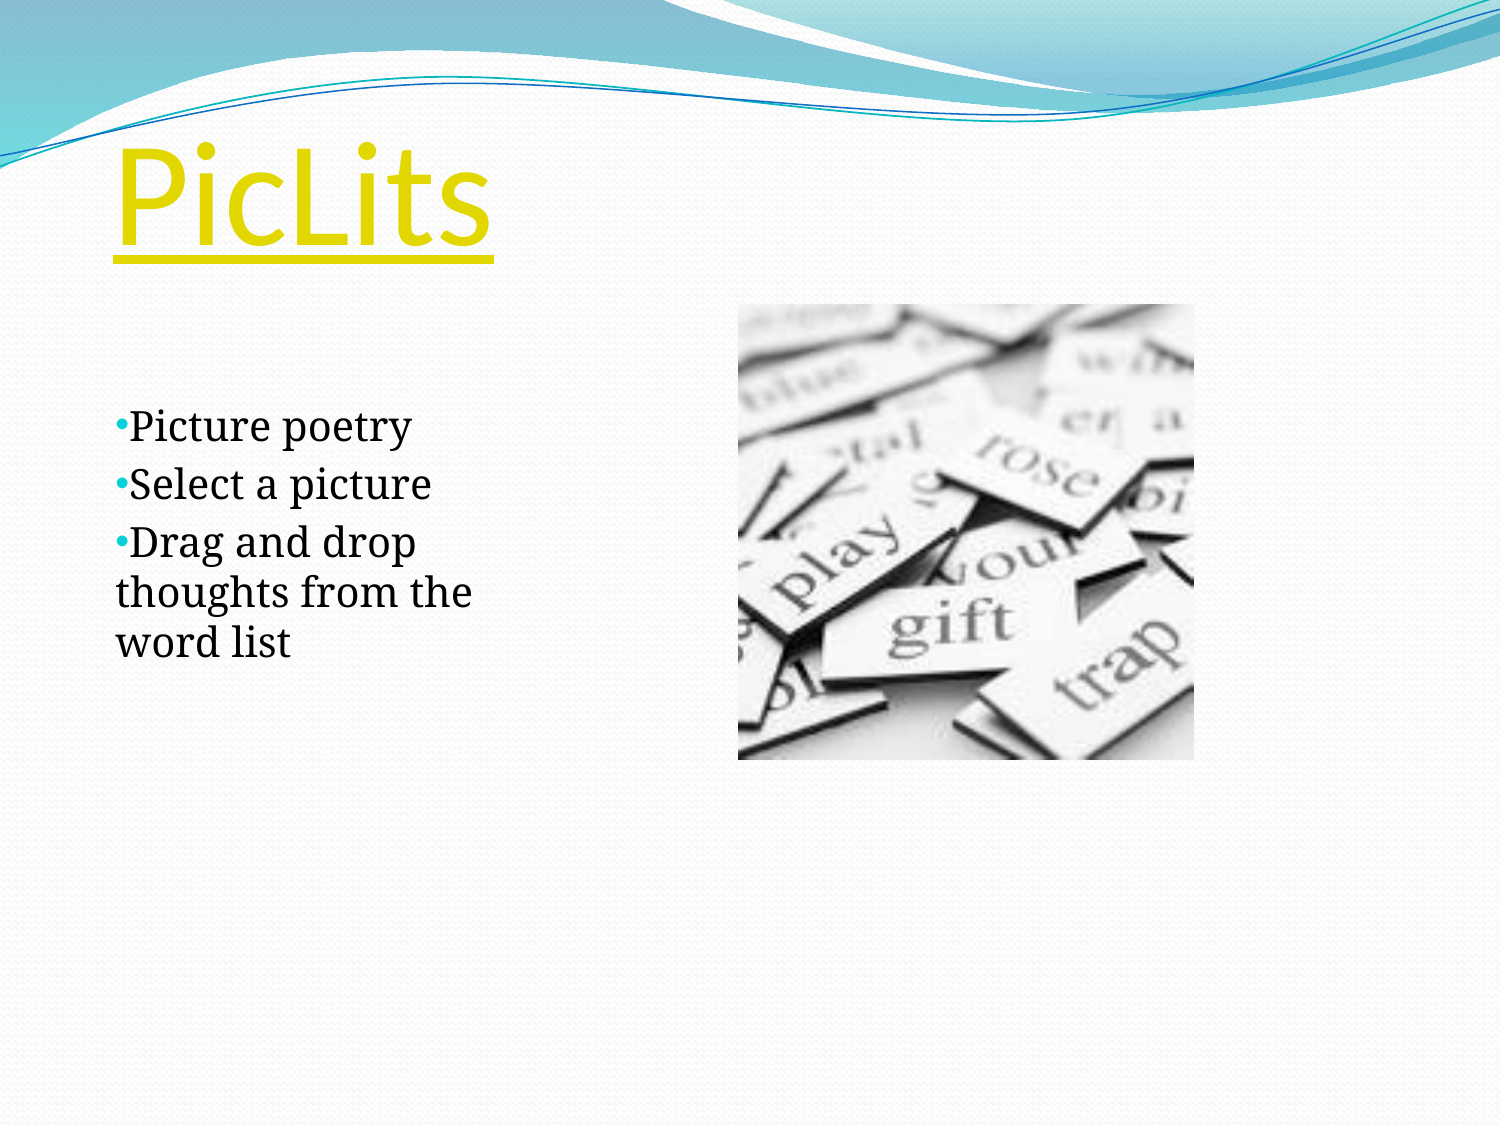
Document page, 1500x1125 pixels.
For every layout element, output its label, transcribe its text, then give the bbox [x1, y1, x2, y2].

list Picture poetry Select a picture Drag and drop thoughts from the word list [112, 275, 563, 1025]
title PicLits [112, 84, 563, 275]
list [737, 304, 1194, 760]
